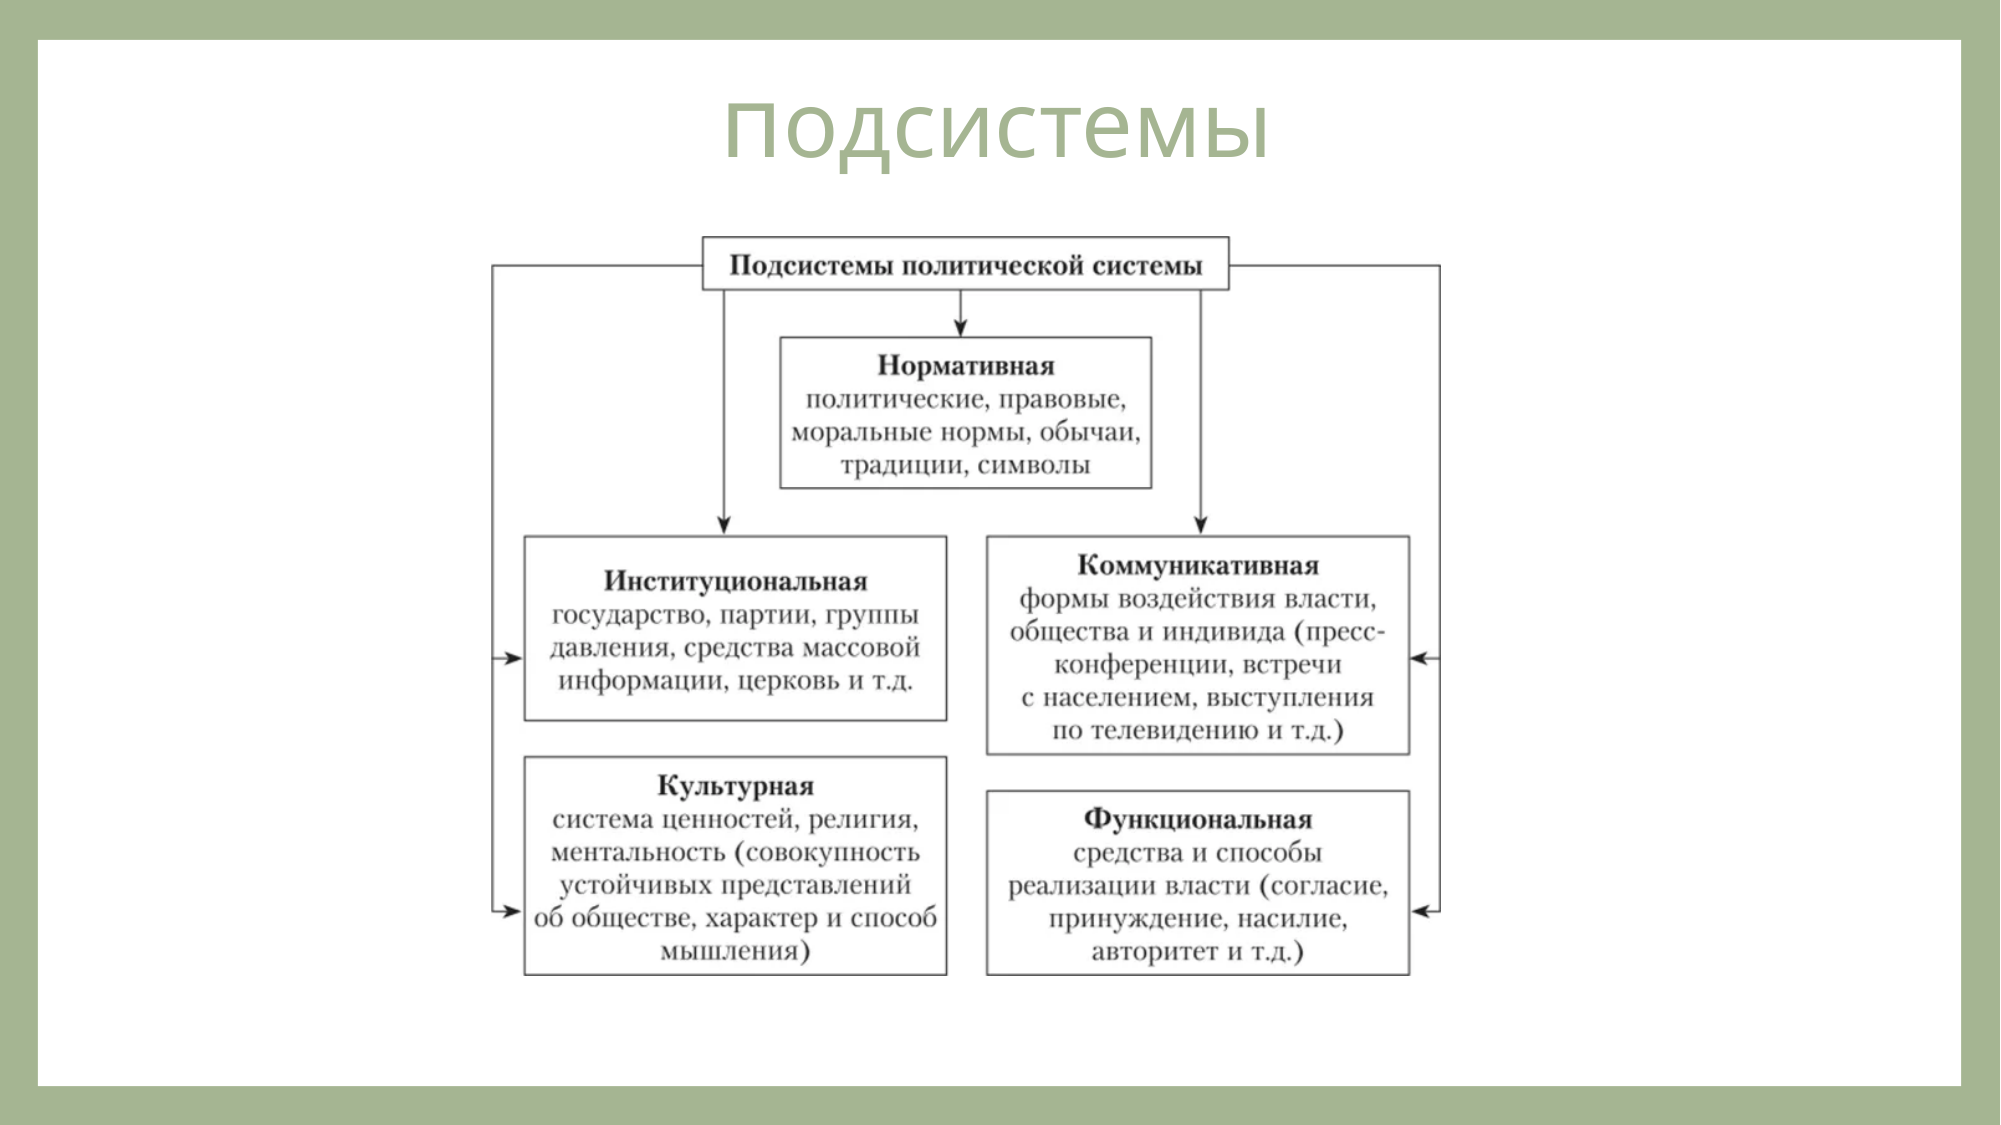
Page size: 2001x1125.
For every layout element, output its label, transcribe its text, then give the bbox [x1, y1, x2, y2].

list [491, 235, 1442, 976]
title подсистемы [187, 13, 1808, 237]
